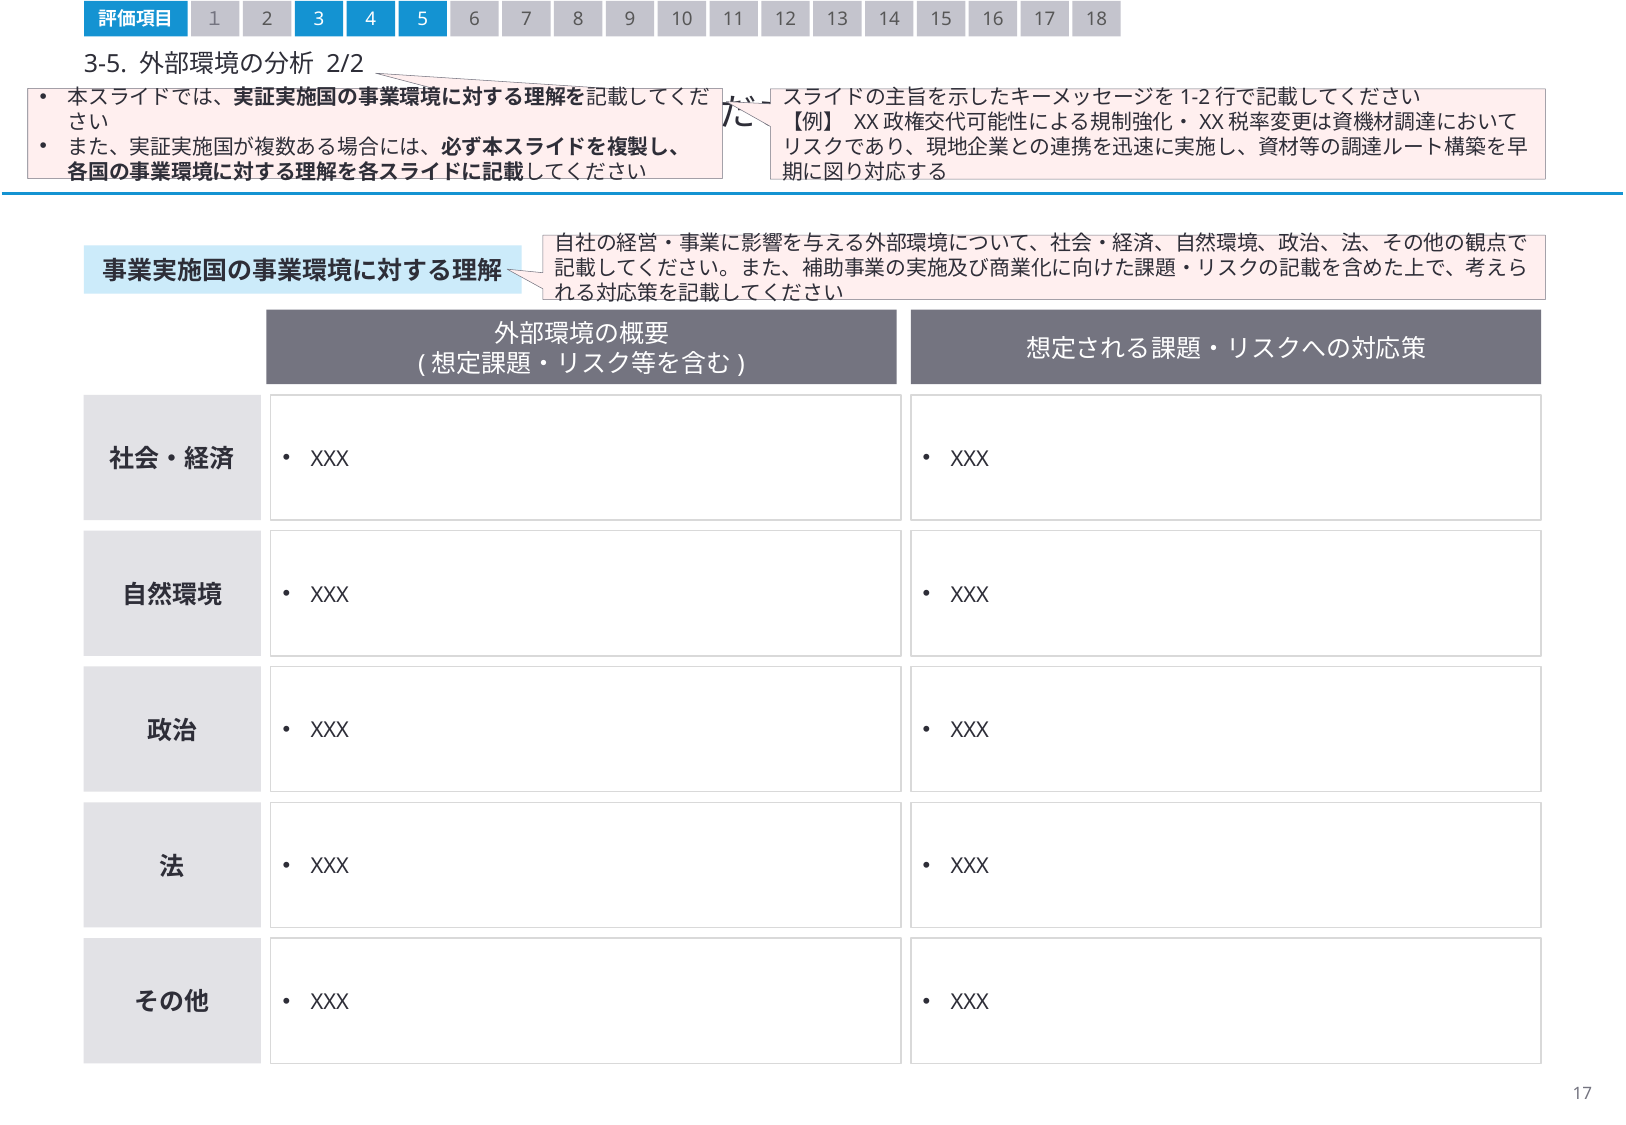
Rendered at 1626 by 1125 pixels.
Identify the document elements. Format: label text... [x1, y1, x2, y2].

text_box 外部環境の概要 (想定課題・リスク等を含む) [266, 309, 898, 385]
list （スライドの内容を簡潔に記載してください） XXX [84, 83, 1543, 183]
text_box XXX [270, 394, 902, 521]
text_box XXX [910, 394, 1542, 521]
text_box XXX [910, 801, 1542, 928]
text_box XXX [910, 666, 1542, 793]
text_box XXX [910, 530, 1542, 657]
text_box 自然環境 [83, 530, 262, 657]
text_box 本スライドでは、実証実施国の事業環境に対する理解を記載してください また、実証実施国が複数ある場合には、必ず本スライドを複製し、各国の事業環境に対する理解を各スライドに記載してください [26, 72, 724, 180]
list 3-5. 外部環境の分析 2/2 [84, 40, 1543, 82]
text_box XXX [270, 666, 902, 793]
text_box 想定される課題・リスクへの対応策 [910, 309, 1542, 385]
text_box XXX [270, 801, 902, 928]
text_box XXX [270, 530, 902, 657]
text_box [83, 0, 1122, 37]
text_box XXX [270, 937, 902, 1064]
text_box 自社の経営・事業に影響を与える外部環境について、社会・経済、自然環境、政治、法、その他の観点で記載してください。また、補助事業の実施及び商業化に向けた課題・リスクの記載を含めた上で、考えられる対応策を記載してください [506, 234, 1547, 301]
text_box 社会・経済 [83, 394, 262, 521]
text_box 事業実施国の事業環境に対する理解 [83, 244, 522, 295]
text_box XXX [910, 937, 1542, 1064]
text_box その他 [83, 937, 262, 1064]
text_box 法 [83, 801, 262, 928]
text_box 政治 [83, 666, 262, 793]
text_box スライドの主旨を示したキーメッセージを1-2行で記載してください 【例】 XX政権交代可能性による規制強化・XX税率変更は資機材調達においてリスクであり、現地企業との連携を迅速に実施し、資材等の調達ルート構築を早期に図り対応する [725, 87, 1547, 180]
